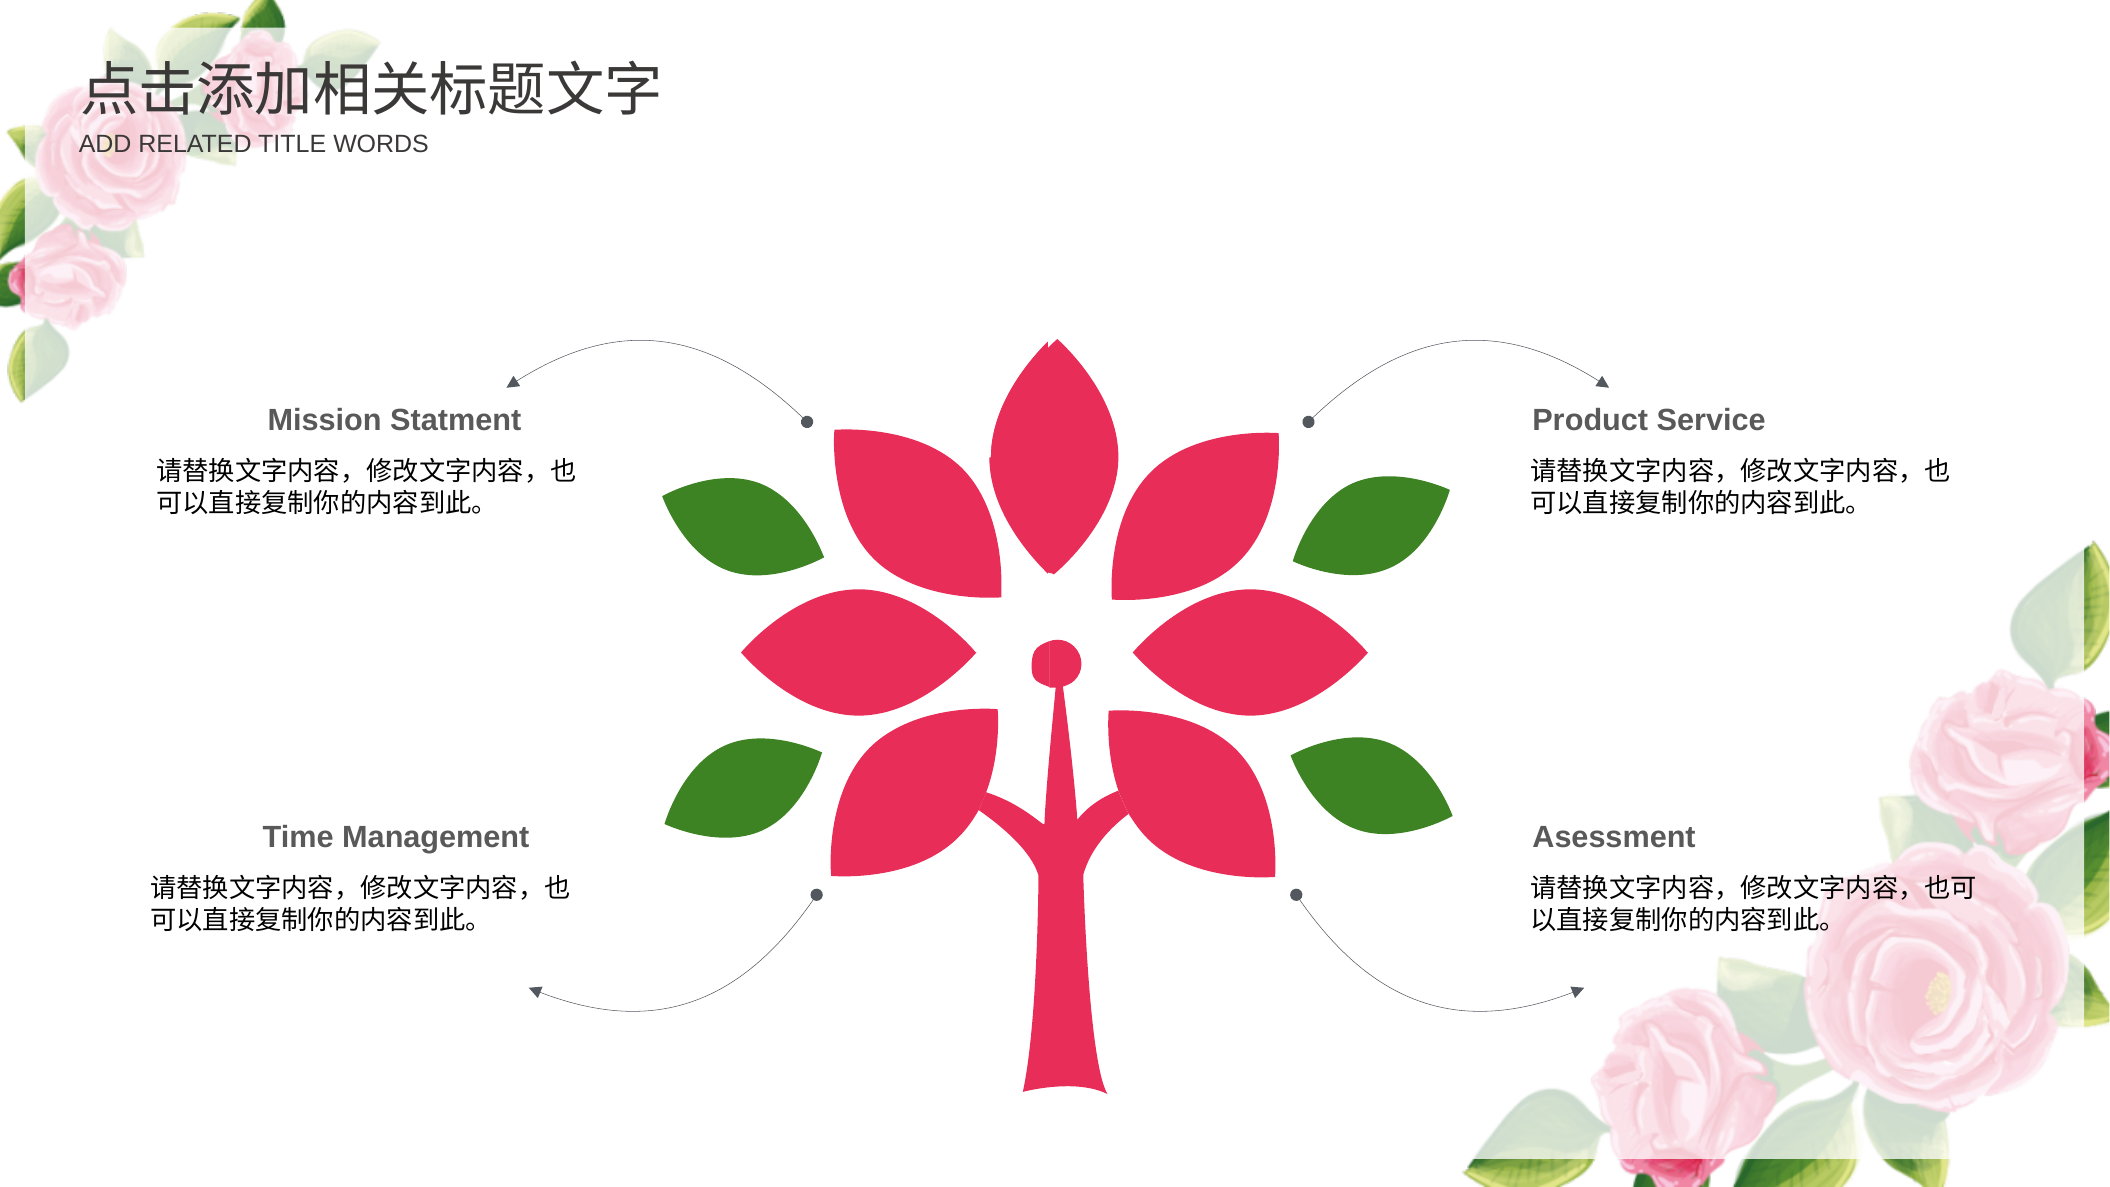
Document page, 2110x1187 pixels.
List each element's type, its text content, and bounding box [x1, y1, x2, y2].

text_box [1022, 885, 1108, 1095]
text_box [1516, 812, 1990, 968]
picture [0, 0, 2110, 1187]
text_box ADD RELATED TITLE WORDS [62, 119, 446, 166]
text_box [156, 395, 601, 551]
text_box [1516, 395, 1962, 551]
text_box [150, 812, 596, 968]
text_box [662, 339, 1453, 885]
text_box 点击添加相关标题文字 [64, 43, 679, 130]
text_box [528, 888, 823, 1012]
text_box [1290, 888, 1585, 1012]
text_box [506, 340, 662, 406]
text_box [1453, 340, 1610, 406]
